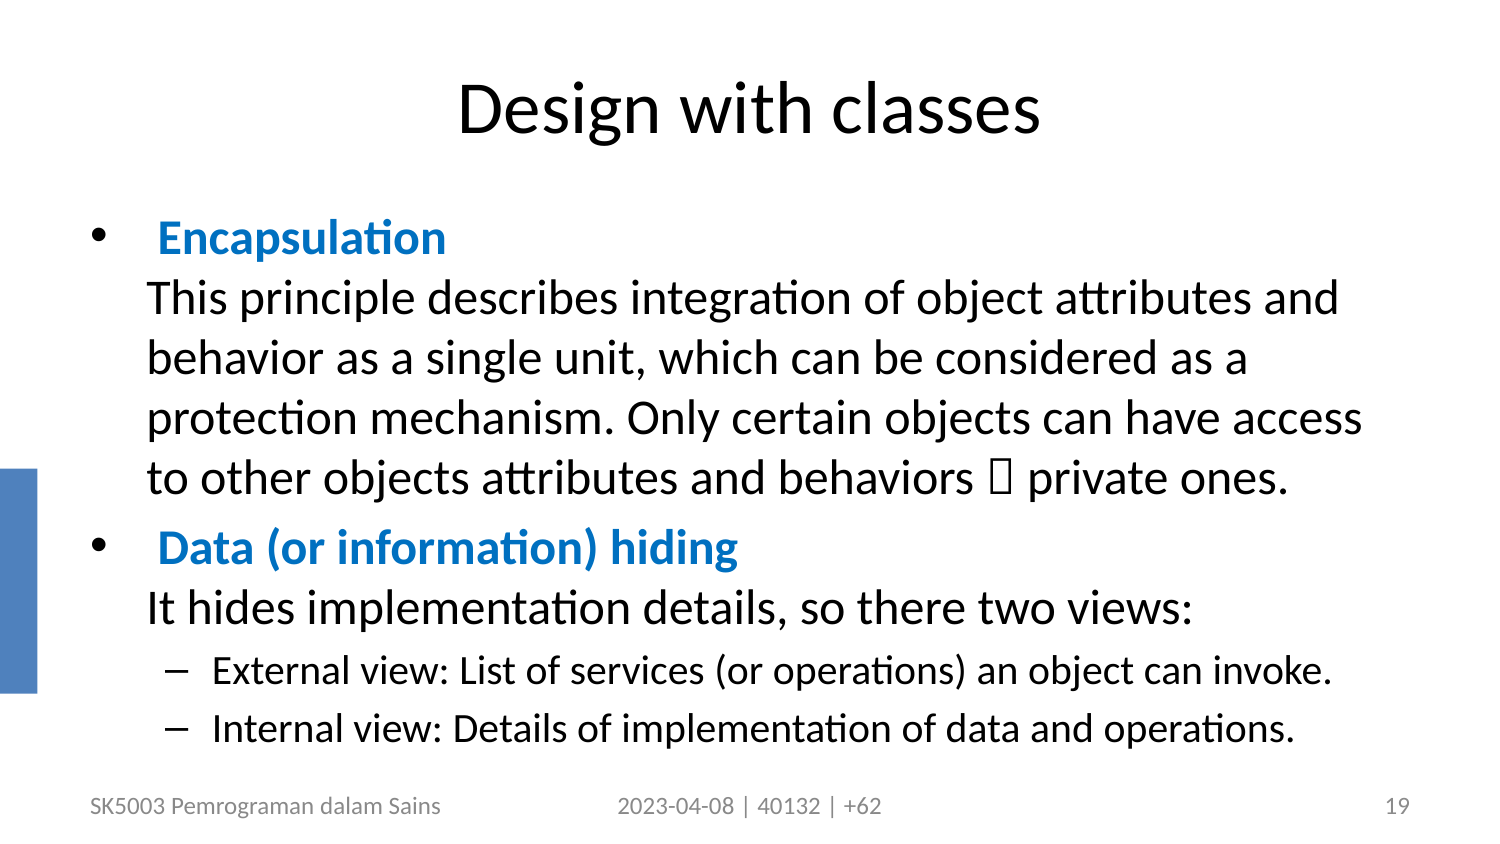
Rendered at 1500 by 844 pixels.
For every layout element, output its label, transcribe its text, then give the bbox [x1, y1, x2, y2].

footer 2023-04-08 | 40132 | +62 [512, 782, 988, 827]
slide_number 19 [1074, 782, 1425, 827]
slide_number SK5003 Pemrograman dalam Sains [75, 782, 463, 827]
list Encapsulation This principle describes integration of object attributes and behavior as a single unit, which can be considered as a protection mechanism. Only certain objects can have access to other objects attributes and behaviors  private ones. Data (or information) hiding It hides implementation details, so there two views: External view: List of services (or operations) an object can invoke. Internal view: Details of implementation of data and operations. [74, 196, 1426, 754]
title Design with classes [74, 33, 1426, 175]
